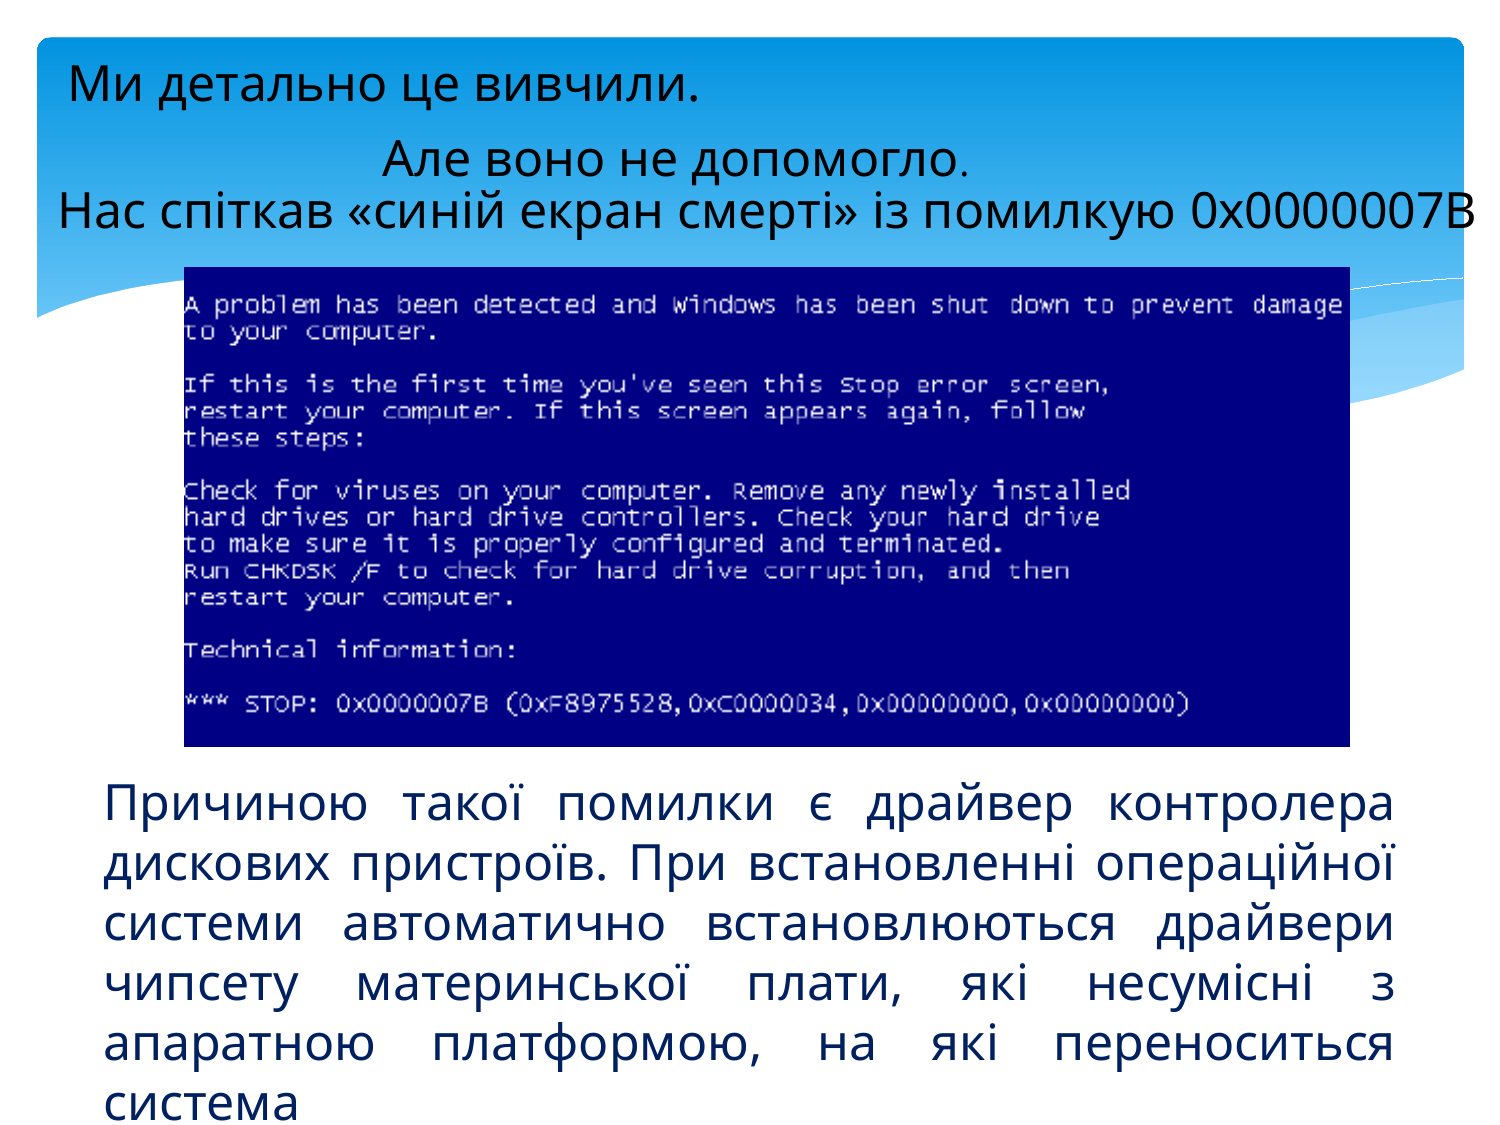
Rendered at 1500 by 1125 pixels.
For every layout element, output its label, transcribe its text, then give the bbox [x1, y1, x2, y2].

text_box Але воно не допомогло. [367, 119, 985, 171]
text_box Ми детально це вивчили. [53, 43, 803, 119]
picture [183, 266, 1351, 747]
text_box Причиною такої помилки є драйвер контролера дискових пристроїв. При встановленні операційної системи автоматично встановлюються драйвери чипсету материнської плати, які несумісні з апаратною платформою, на які переноситься система [88, 763, 1412, 1125]
text_box Нас спіткав «синій екран смерті» із помилкую 0x0000007B [42, 171, 1492, 247]
